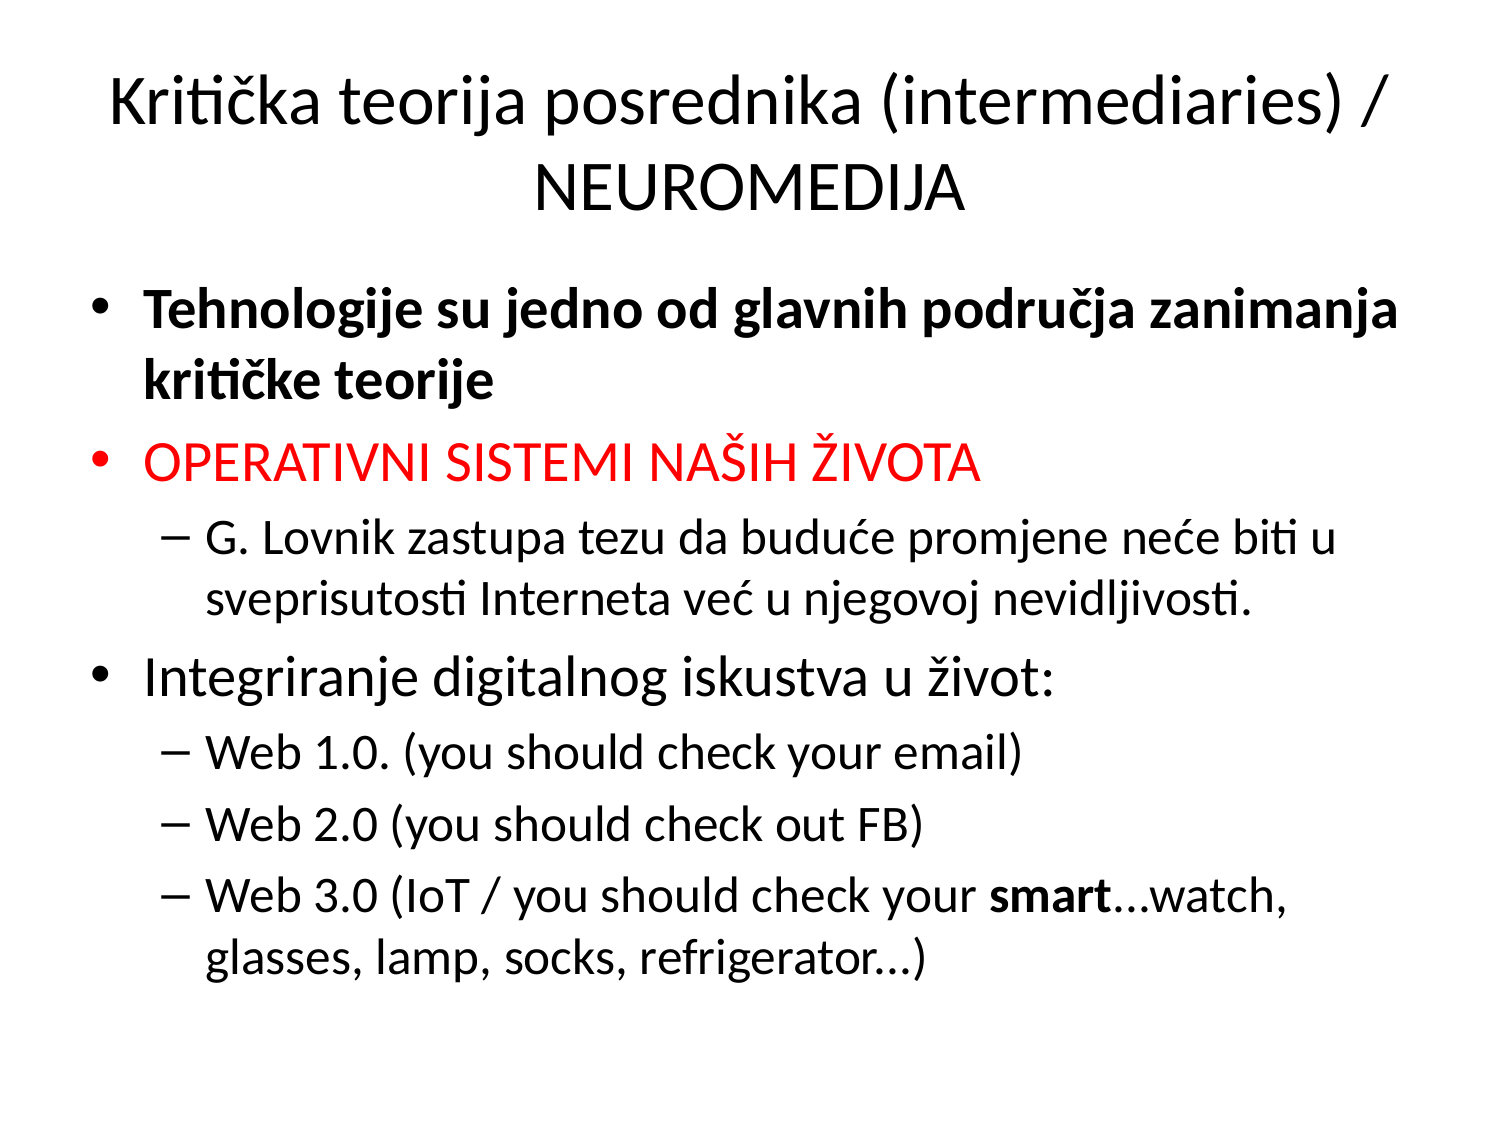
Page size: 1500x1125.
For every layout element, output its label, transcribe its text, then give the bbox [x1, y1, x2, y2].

list Tehnologije su jedno od glavnih područja zanimanja kritičke teorije OPERATIVNI SISTEMI NAŠIH ŽIVOTA G. Lovnik zastupa tezu da buduće promjene neće biti u sveprisutosti Interneta već u njegovoj nevidljivosti. Integriranje digitalnog iskustva u život: Web 1.0. (you should check your email) Web 2.0 (you should check out FB) Web 3.0 (IoT / you should check your smart...watch, glasses, lamp, socks, refrigerator...) [75, 262, 1425, 1005]
title Kritička teorija posrednika (intermediaries) / NEUROMEDIJA [75, 45, 1425, 233]
